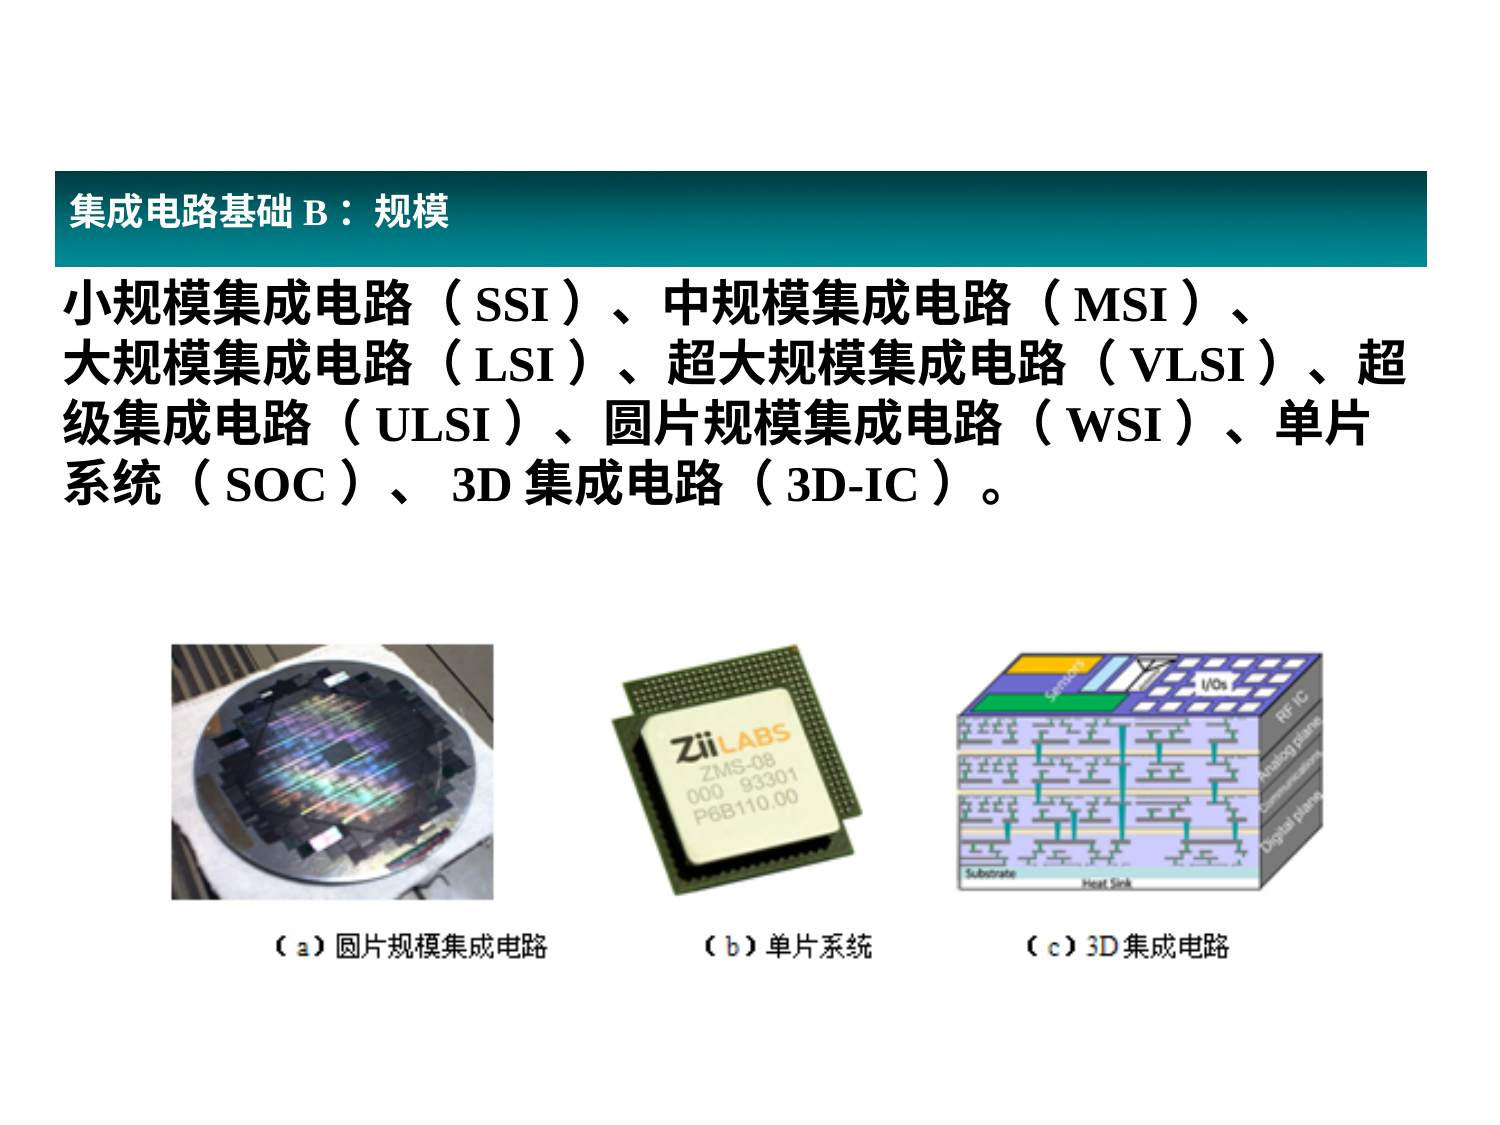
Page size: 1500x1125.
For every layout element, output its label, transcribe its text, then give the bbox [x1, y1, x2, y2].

text_box 小规模集成电路（SSI）、中规模集成电路（MSI）、 大规模集成电路（LSI）、超大规模集成电路（VLSI）、超级集成电路（ULSI）、圆片规模集成电路（WSI）、单片系统（SOC）、3D集成电路（3D-IC）。 [48, 264, 1429, 519]
picture [151, 636, 1337, 971]
picture [55, 170, 1428, 267]
